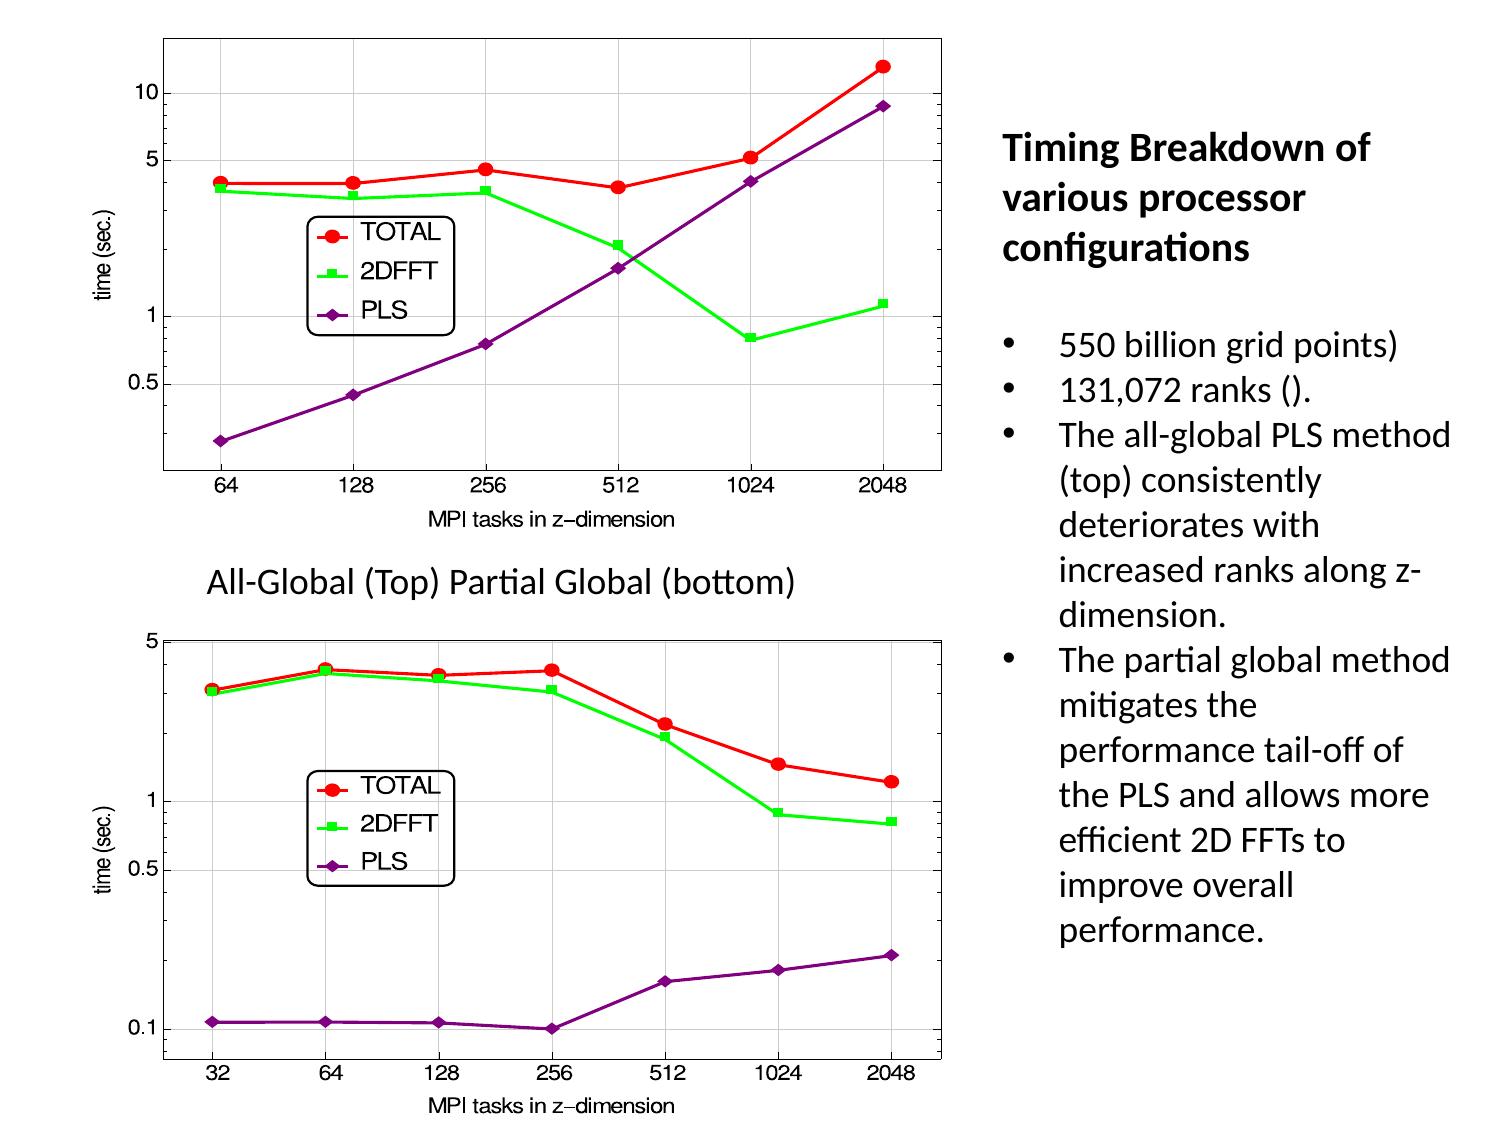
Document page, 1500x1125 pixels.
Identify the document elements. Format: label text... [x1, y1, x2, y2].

picture [90, 606, 988, 1124]
picture [90, 3, 988, 538]
text_box All-Global (Top) Partial Global (bottom) [191, 550, 812, 605]
